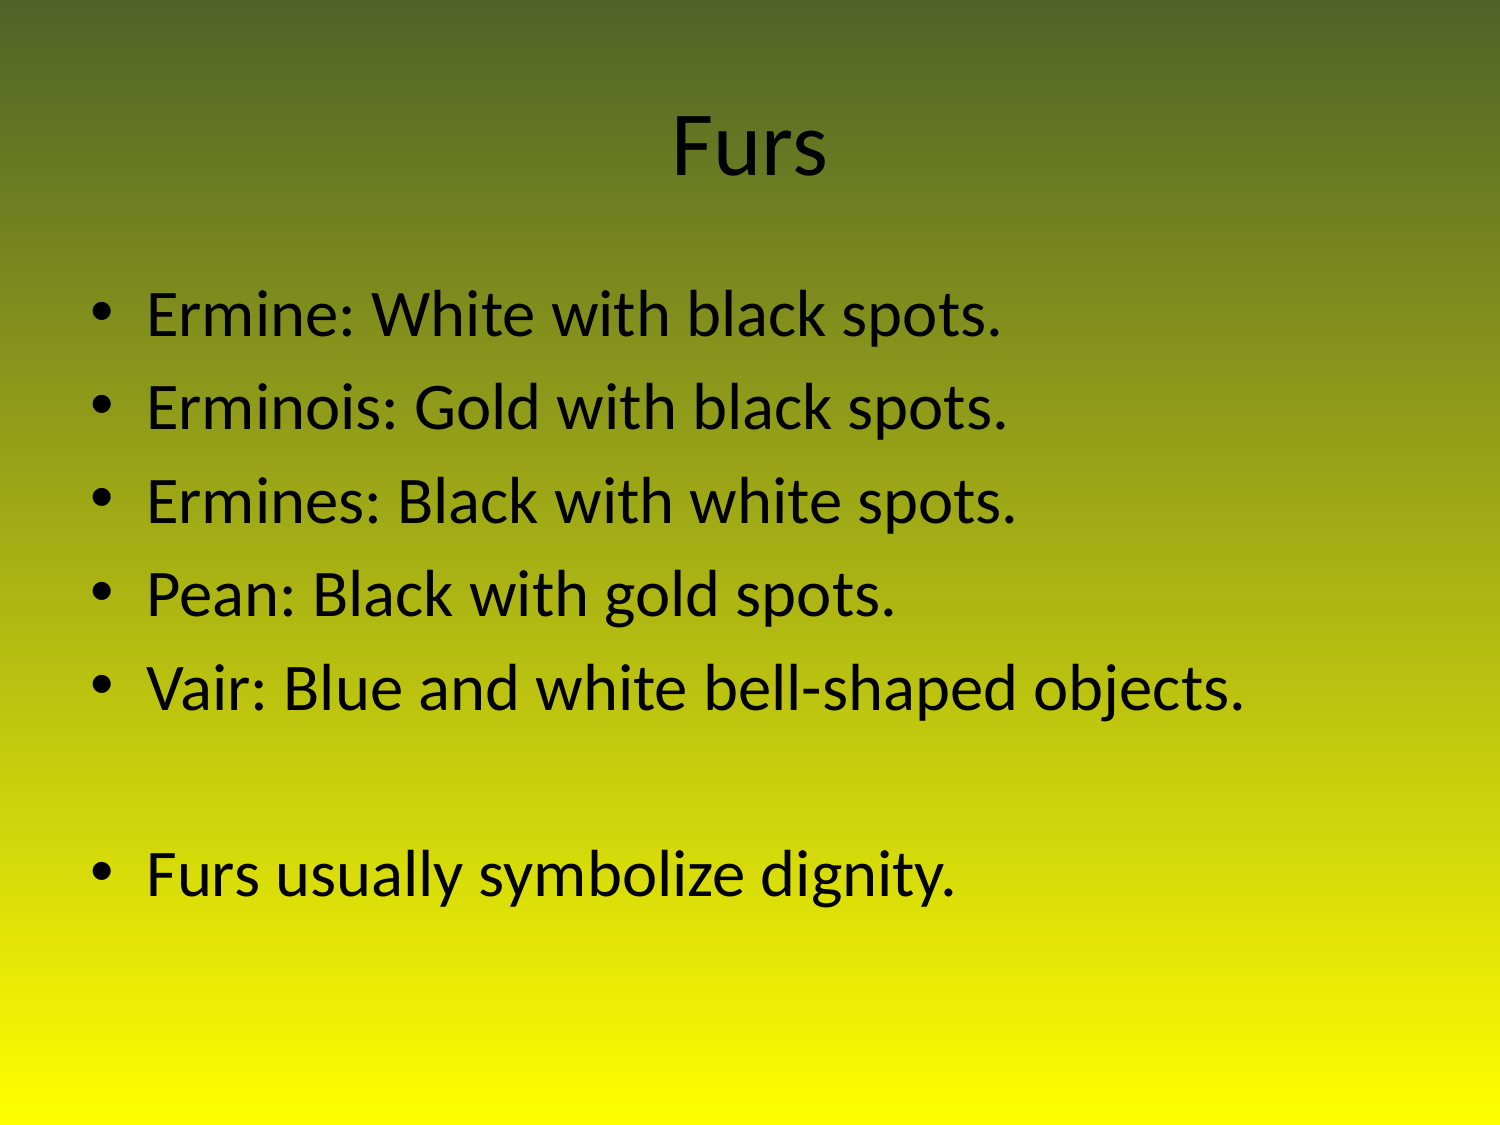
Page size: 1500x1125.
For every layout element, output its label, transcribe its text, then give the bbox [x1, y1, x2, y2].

list Ermine: White with black spots. Erminois: Gold with black spots. Ermines: Black with white spots. Pean: Black with gold spots. Vair: Blue and white bell-shaped objects. Furs usually symbolize dignity. [75, 262, 1425, 1005]
title Furs [75, 45, 1425, 233]
